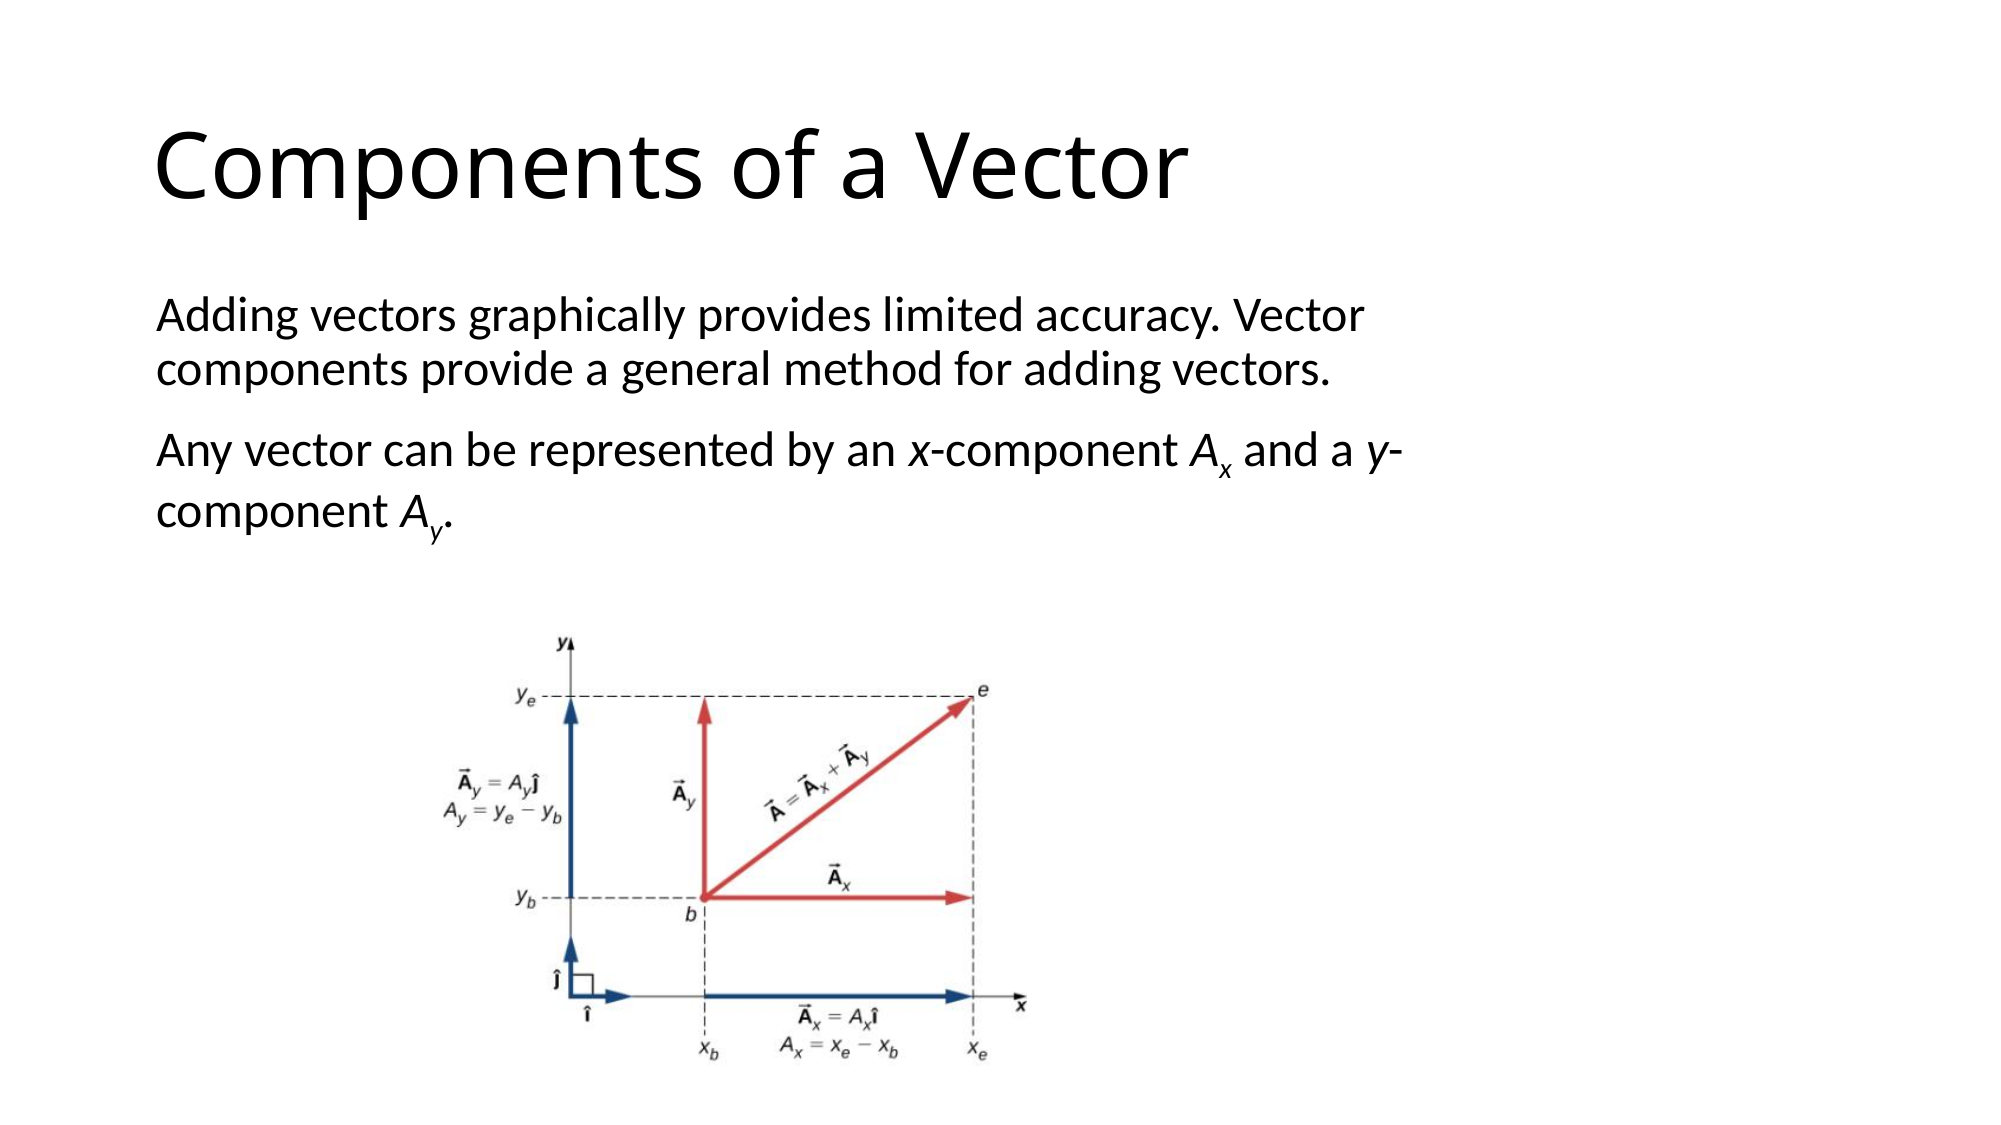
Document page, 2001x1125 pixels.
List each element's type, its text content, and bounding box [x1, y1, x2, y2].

picture [236, 632, 1234, 1066]
list Adding vectors graphically provides limited accuracy. Vector components provide a general method for adding vectors. Any vector can be represented by an x-component Ax and a y-component Ay. [141, 280, 1492, 619]
title Components of a Vector [137, 59, 1863, 278]
